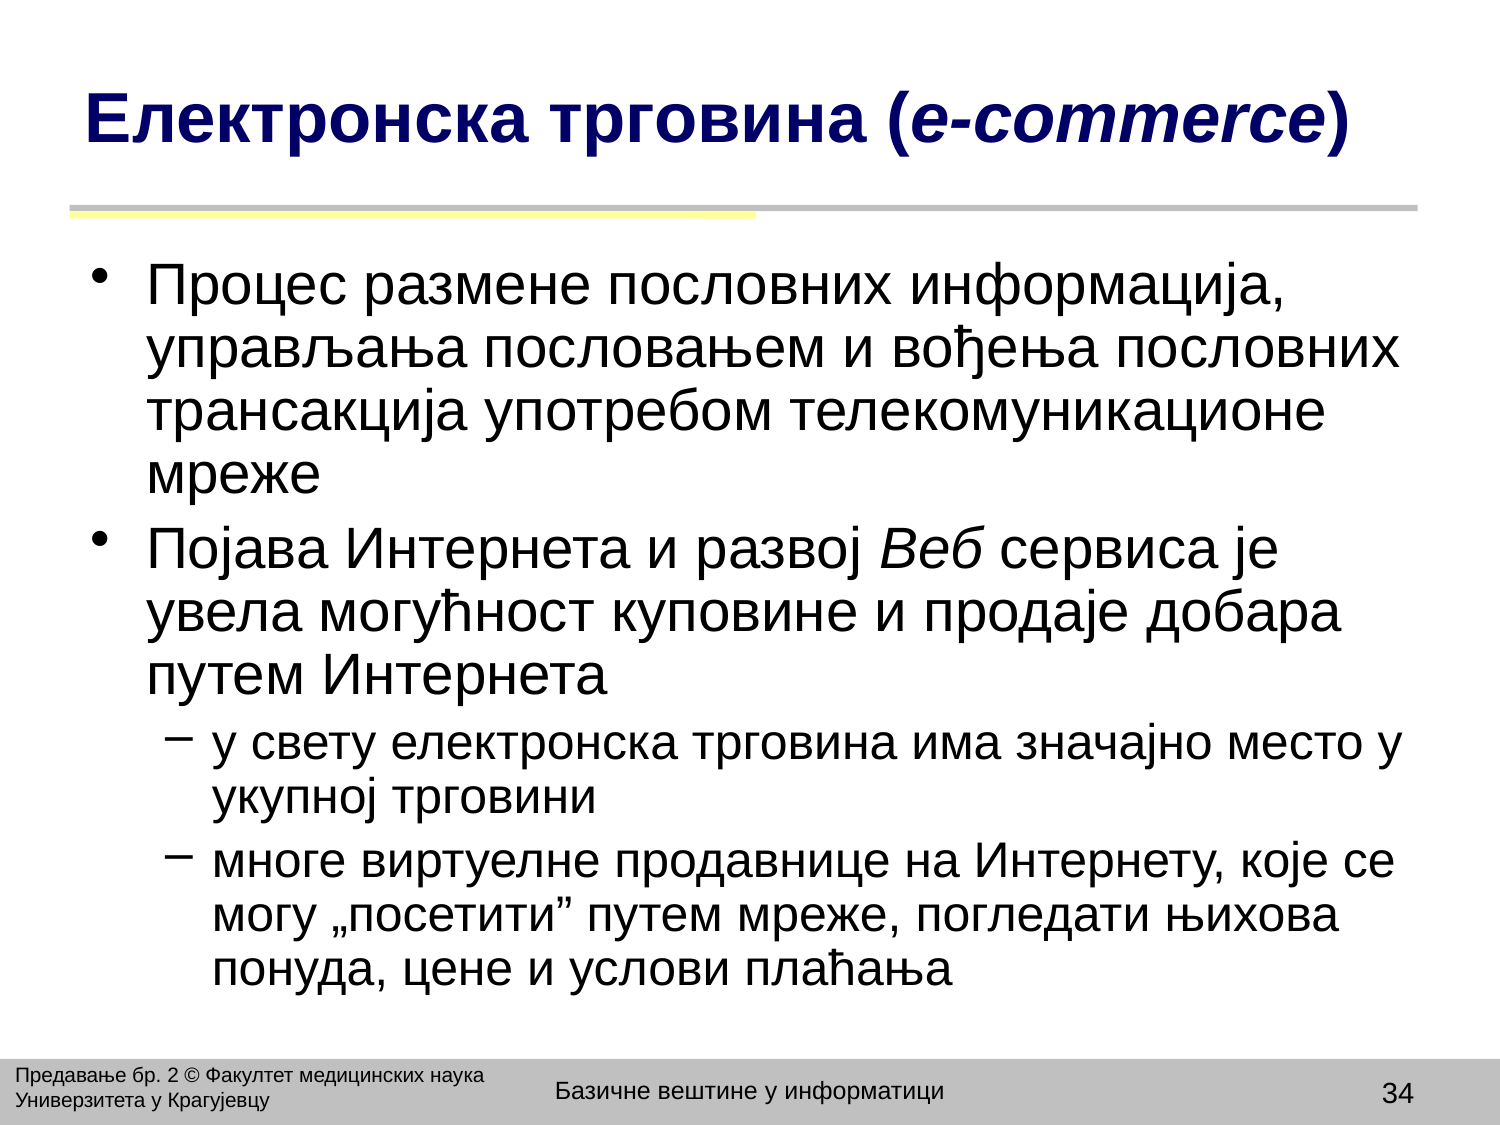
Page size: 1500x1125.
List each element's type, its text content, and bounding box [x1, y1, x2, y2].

list Процес размене пословних информација, управљања пословањем и вођења пословних трансакција употребом телекомуникационе мреже Појава Интернета и развој Веб сервиса је увела могућност куповине и продаје добара путем Интернета у свету електронска трговина има значајно место у укупној трговини многе виртуелне продавнице на Интернету, које се могу „посетити” путем мреже, погледати њихова понуда, цене и услови плаћања [74, 246, 1426, 1023]
slide_number 34 [1079, 1066, 1430, 1125]
footer Базичне вештине у информатици [512, 1066, 988, 1125]
slide_number Предавање бр. 2 © Факултет медицинских наука Универзитета у Крагујевцу [0, 1053, 607, 1108]
title Електронска трговина (e-commerce) [69, 19, 1426, 208]
